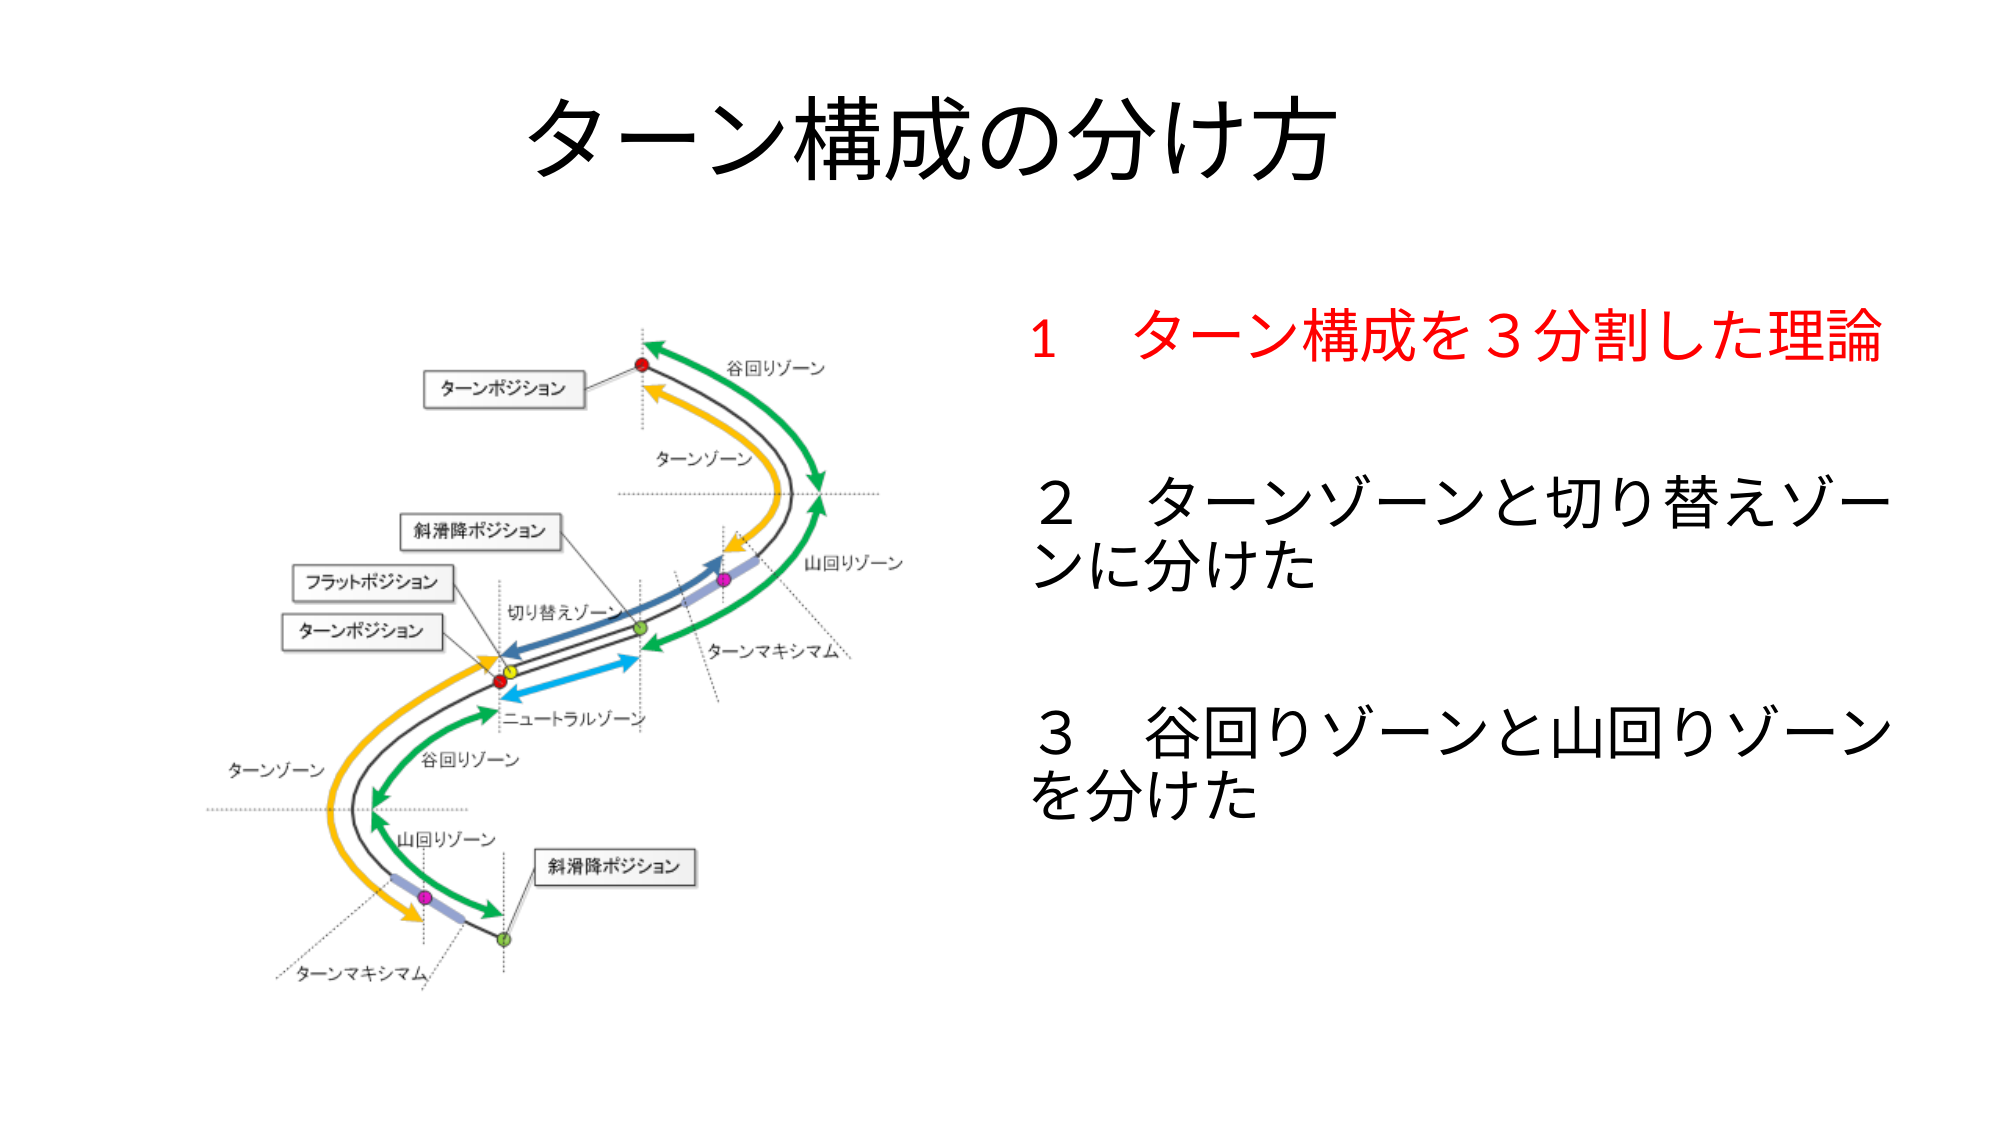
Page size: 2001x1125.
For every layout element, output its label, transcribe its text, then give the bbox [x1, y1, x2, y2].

title ターン構成の分け方 [138, 60, 1876, 228]
list 1 ターン構成を３分割した理論 ２ ターンゾーンと切り替えゾーンに分けた ３ 谷回りゾーンと山回りゾーンを分けた [1012, 299, 1946, 1084]
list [204, 317, 923, 996]
